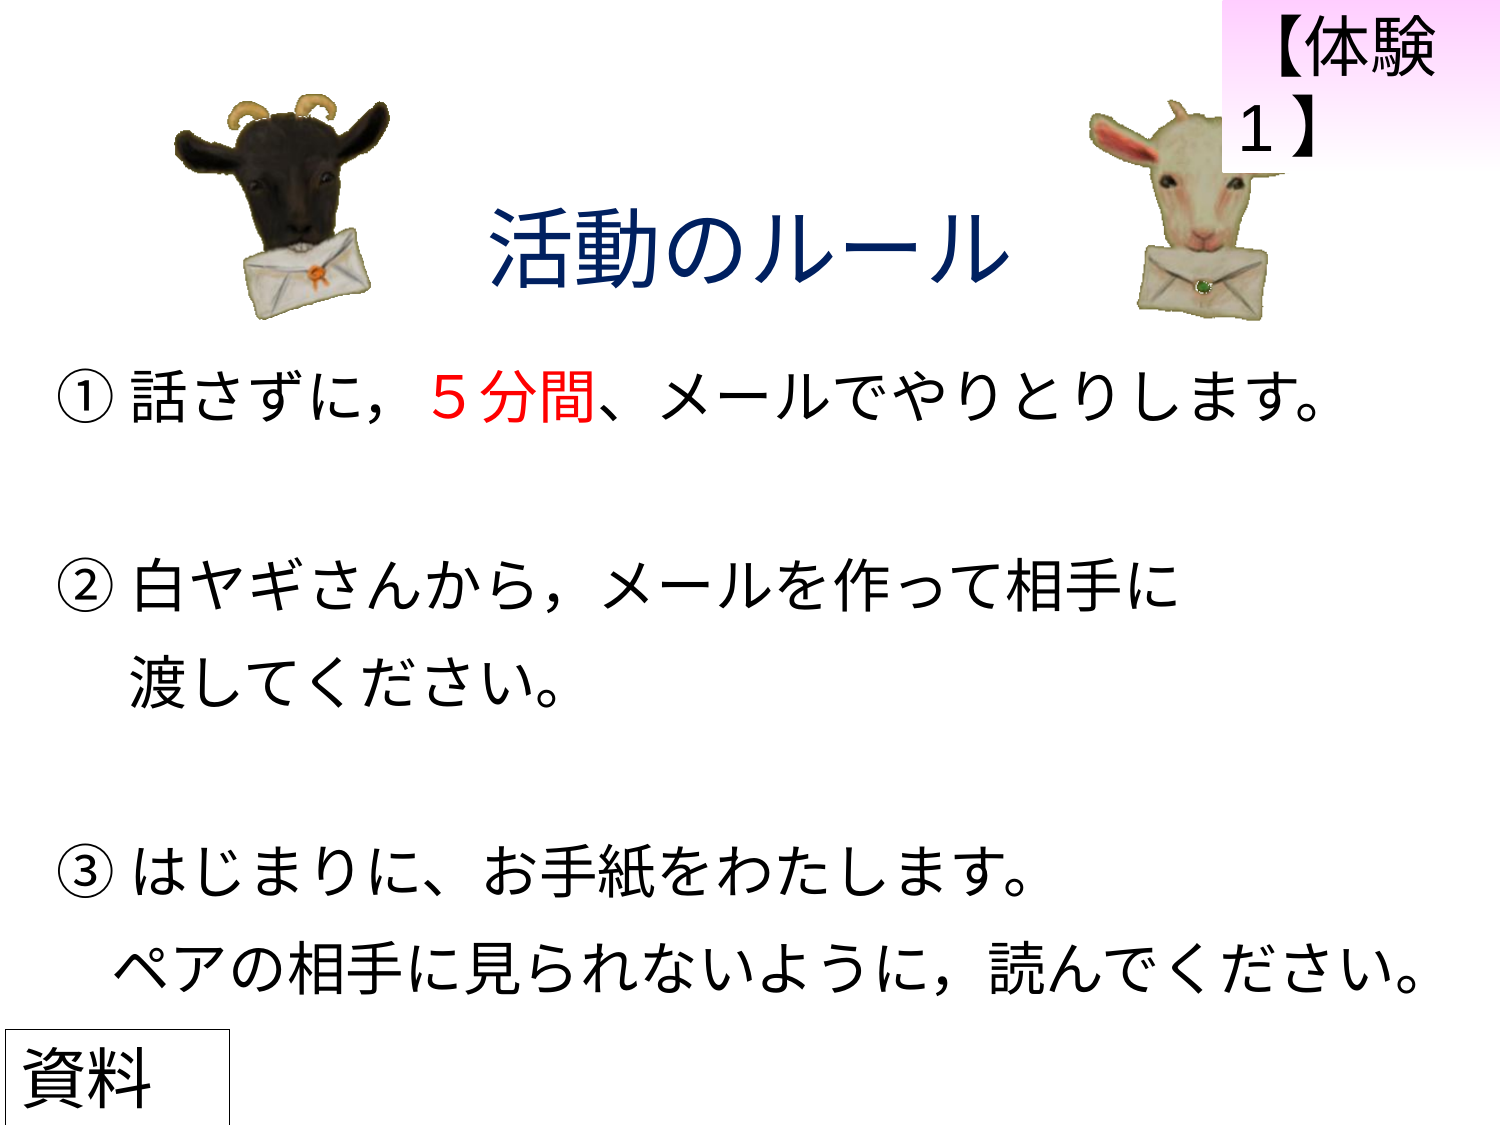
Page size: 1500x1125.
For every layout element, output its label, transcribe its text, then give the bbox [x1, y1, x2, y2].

text_box 資料１ [5, 1029, 230, 1125]
picture [159, 89, 407, 327]
text_box 【体験1】 [1222, 0, 1500, 173]
picture [1068, 84, 1347, 350]
subtitle 活動のルール ①話さずに，５分間、メールでやりとりします。 ②白ヤギさんから，メールを作って相手に 渡してください。 ③はじまりに、お手紙をわたします。 ペアの相手に見られないように，読んでください。 [41, 172, 1459, 1024]
